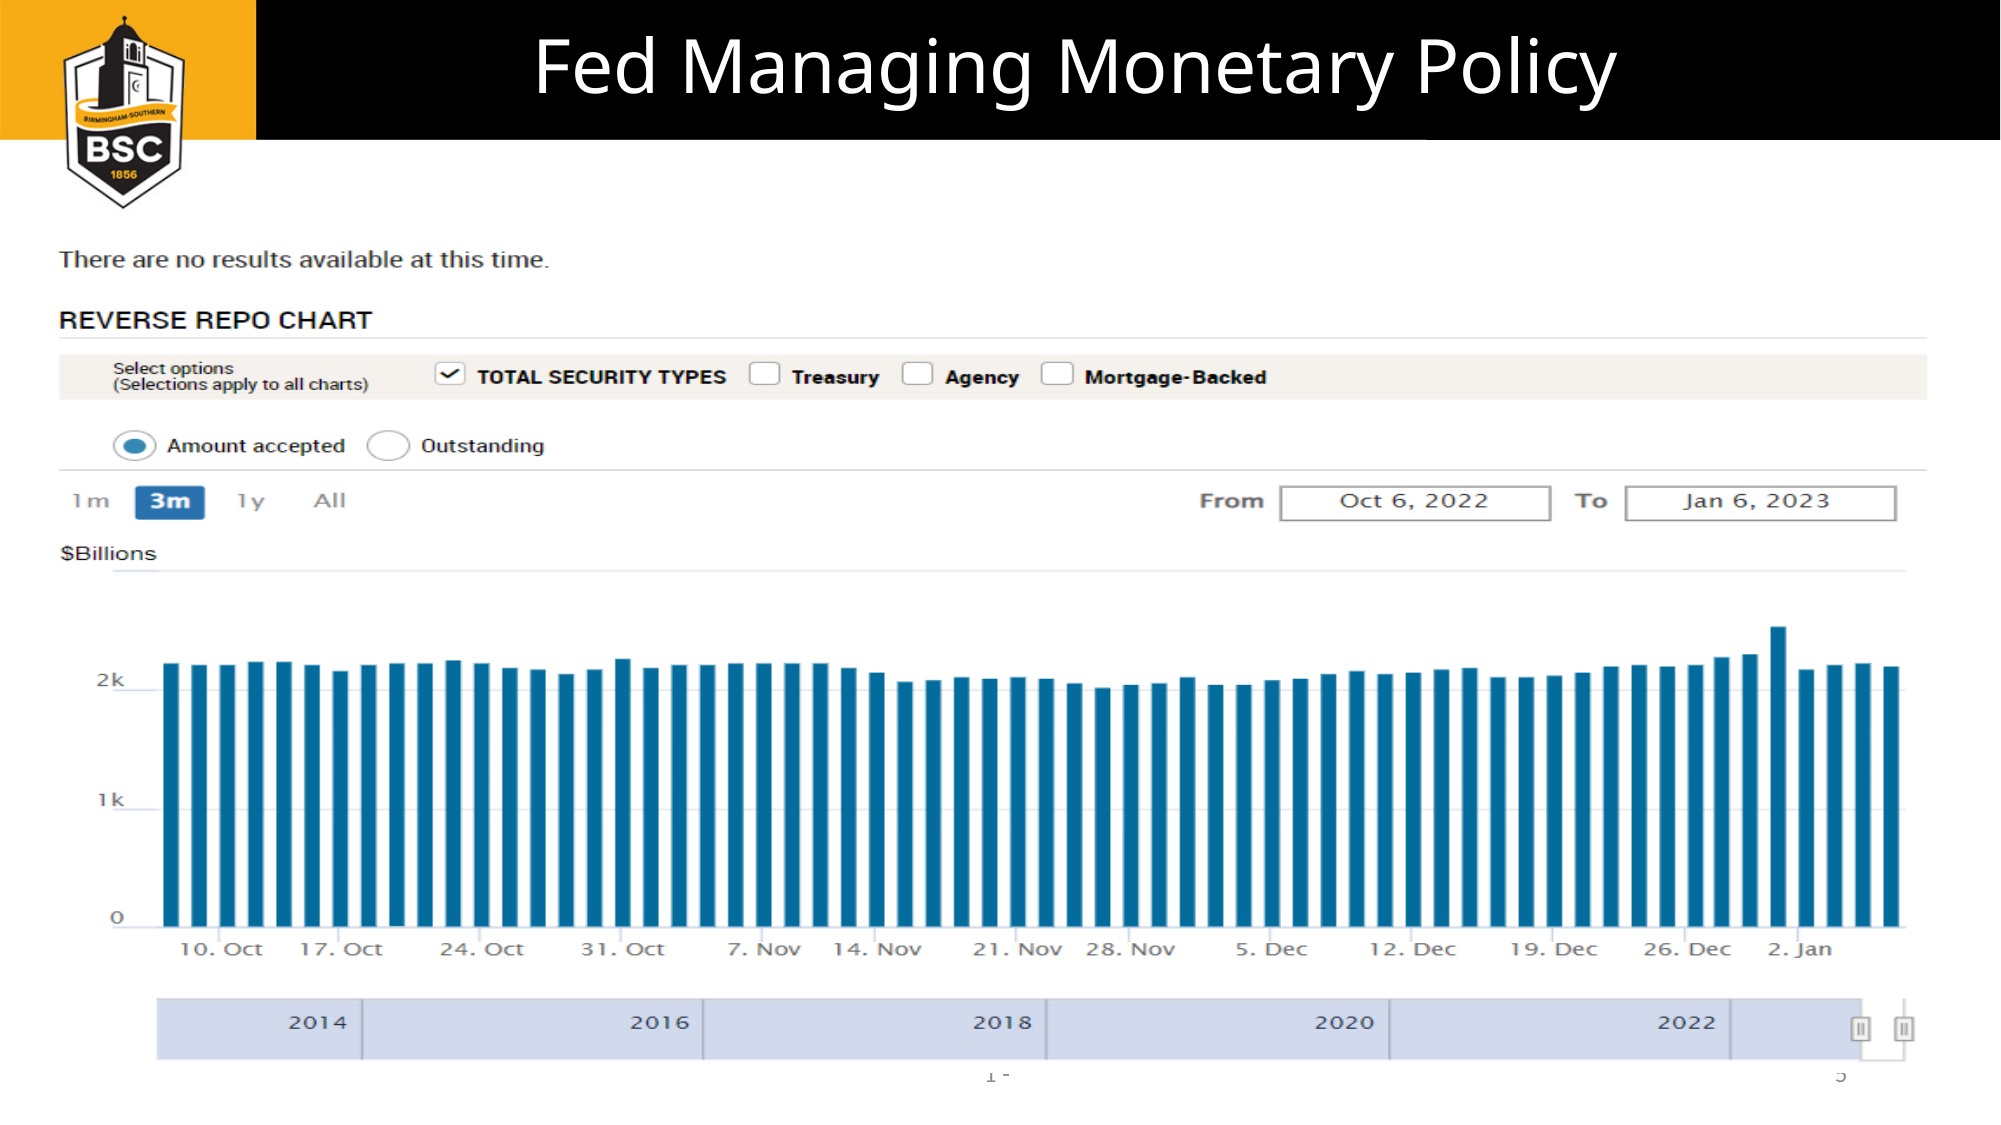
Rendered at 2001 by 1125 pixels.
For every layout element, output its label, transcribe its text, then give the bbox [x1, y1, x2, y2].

footer 1 - [662, 1073, 1338, 1103]
slide_number 5 [1412, 1073, 1863, 1103]
picture [0, 0, 1943, 1073]
title Fed Managing Monetary Policy [289, 28, 1863, 110]
